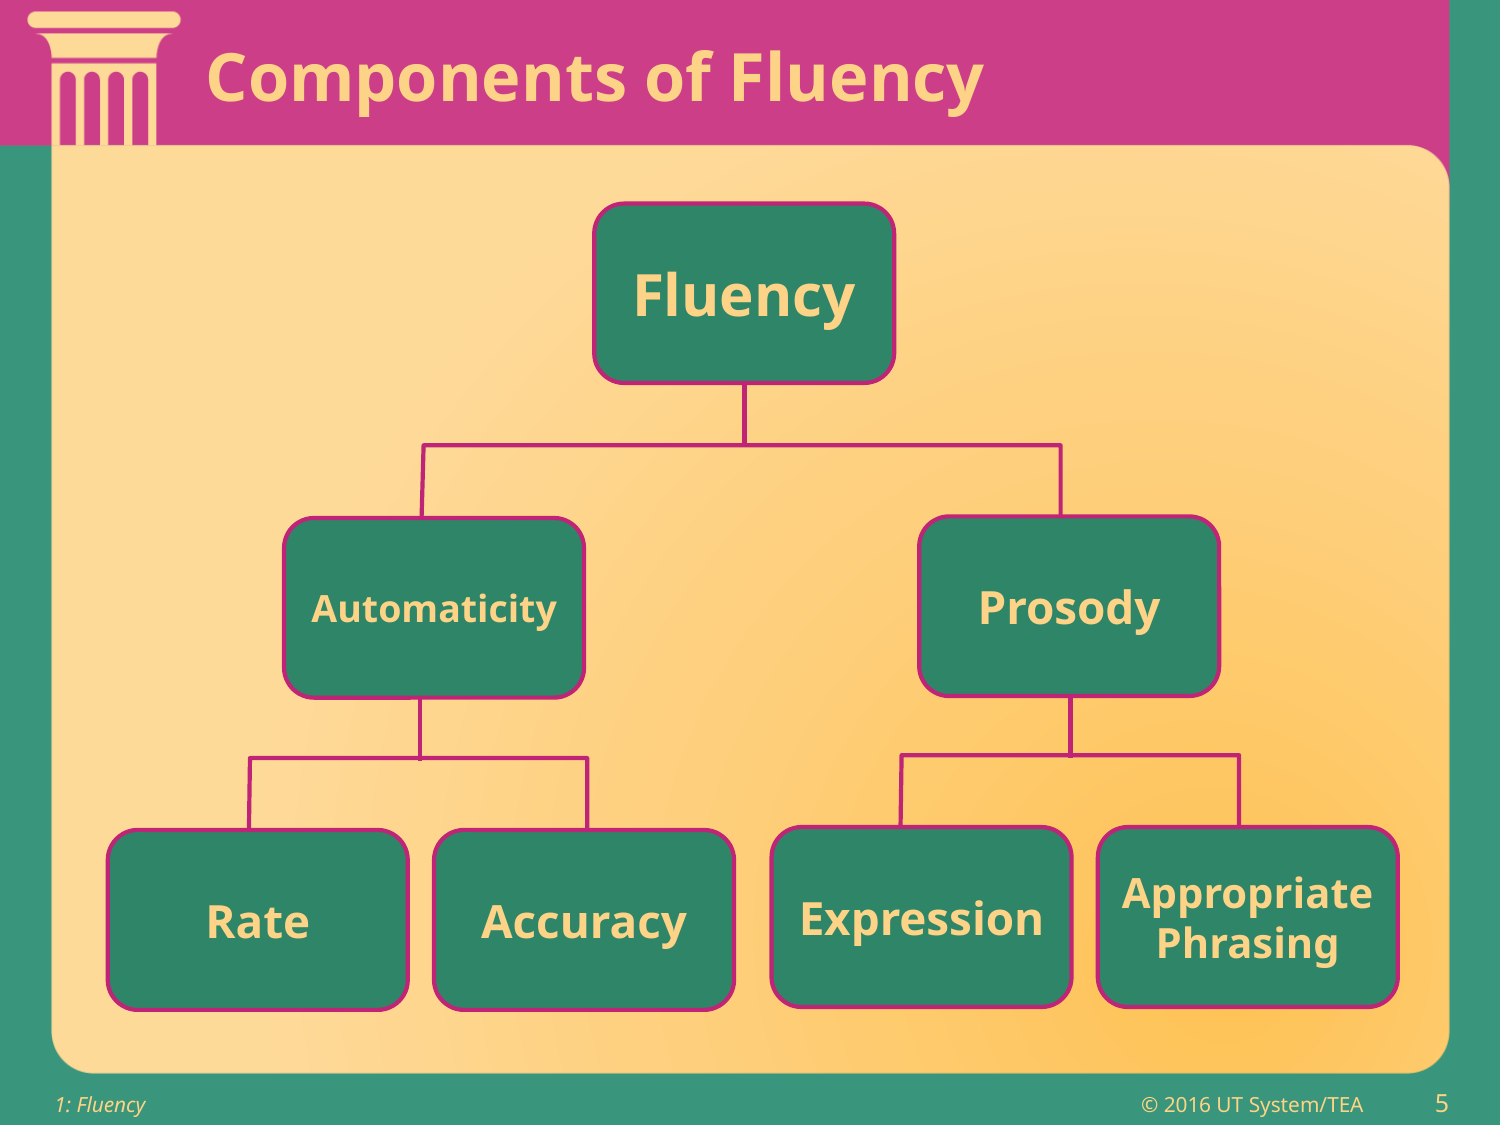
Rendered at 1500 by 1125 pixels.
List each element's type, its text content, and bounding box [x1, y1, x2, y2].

text_box Expression [771, 827, 1072, 1008]
title Components of Fluency [190, 0, 1418, 149]
text_box Fluency [594, 203, 895, 383]
text_box Rate [107, 829, 408, 1010]
picture [0, 0, 1500, 1125]
text_box [421, 445, 1061, 518]
text_box Prosody [919, 516, 1220, 697]
text_box Automaticity [284, 517, 585, 698]
text_box [900, 755, 1240, 828]
text_box [248, 758, 588, 831]
text_box Appropriate Phrasing [1097, 827, 1398, 1008]
text_box Accuracy [433, 829, 735, 1010]
